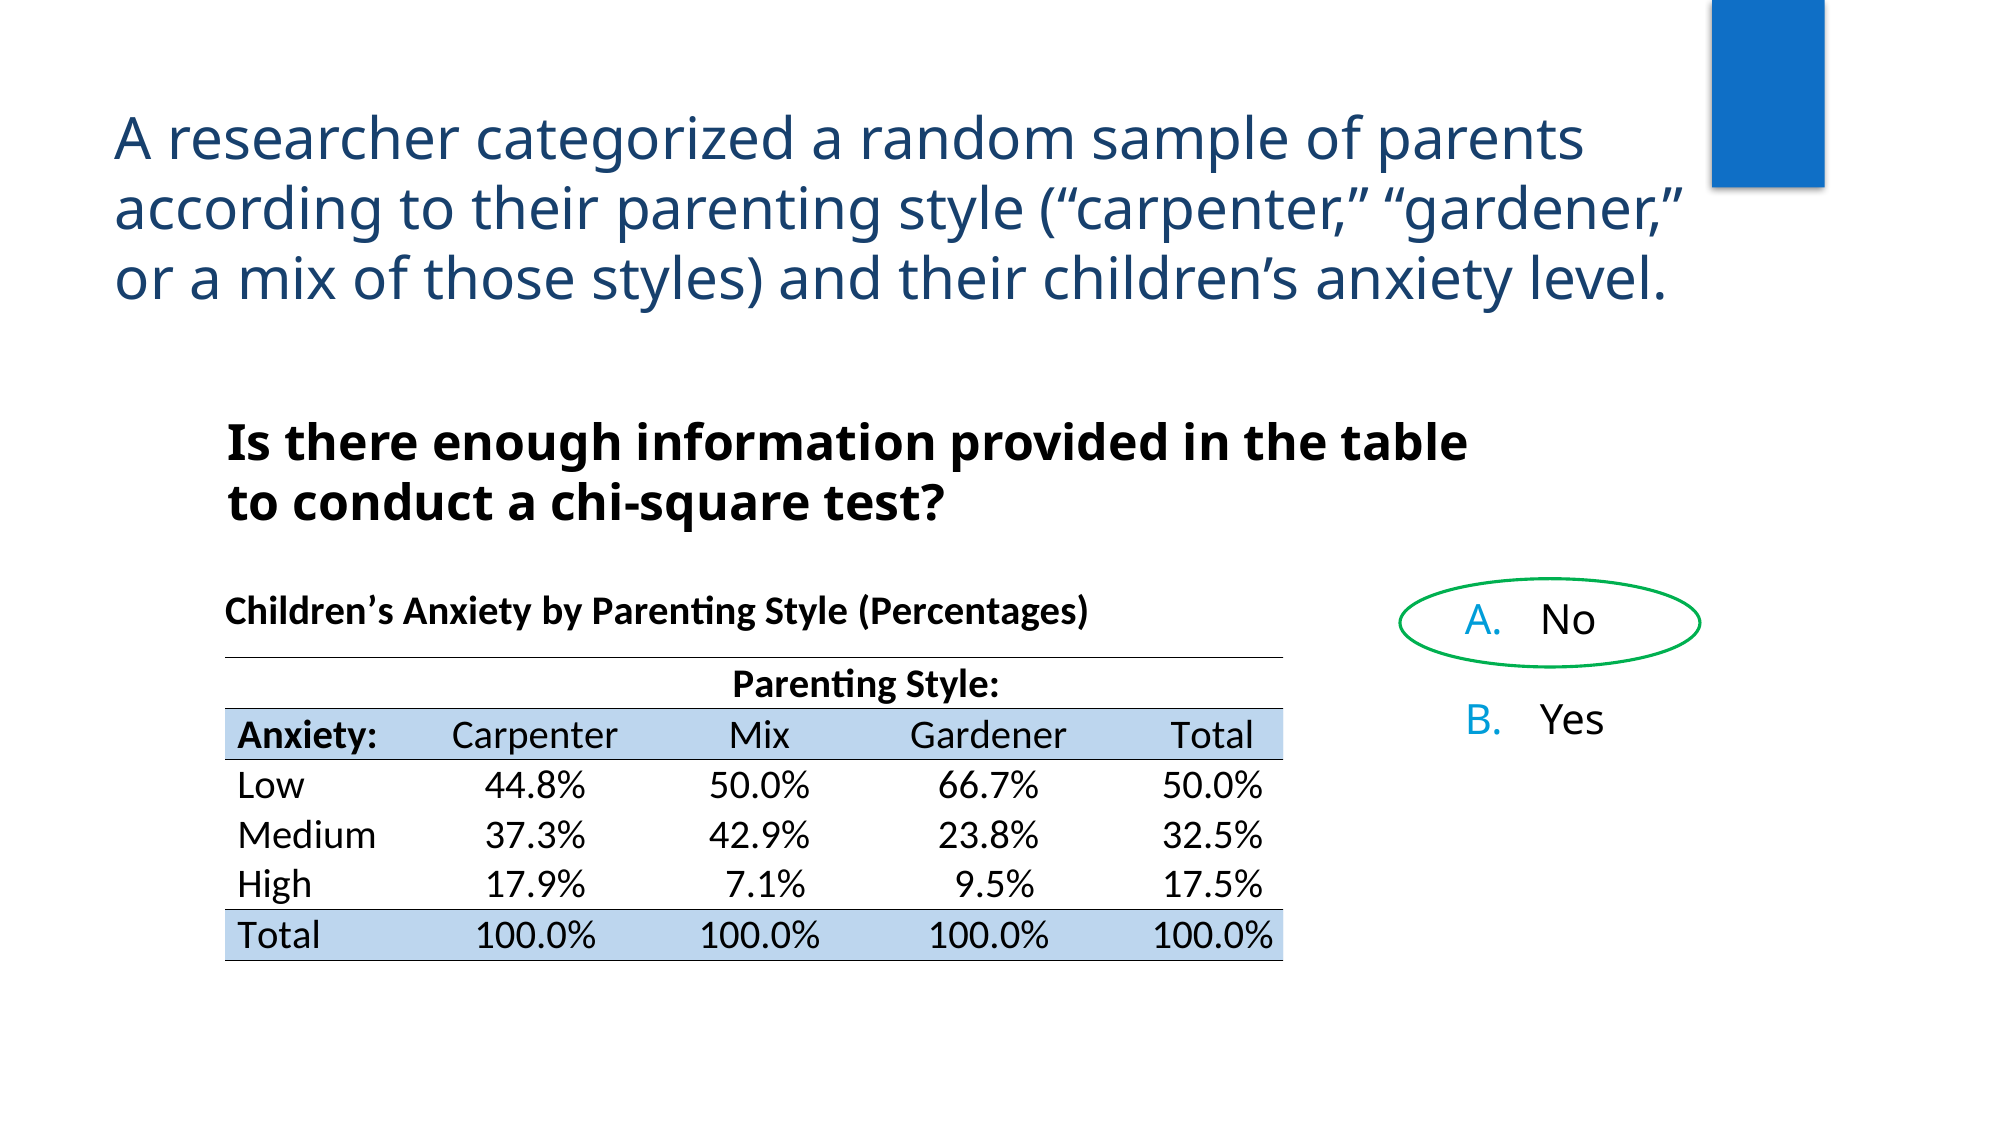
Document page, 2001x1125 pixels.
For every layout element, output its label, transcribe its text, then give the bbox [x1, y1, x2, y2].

text_box No Yes [1449, 585, 1788, 751]
picture [224, 585, 1284, 983]
title A researcher categorized a random sample of parents according to their parenting style (“carpenter,” “gardener,” or a mix of those styles) and their children’s anxiety level. [99, 112, 1700, 300]
text_box [1398, 577, 1702, 669]
text_box Is there enough information provided in the table to conduct a chi-square test? [212, 402, 1512, 538]
